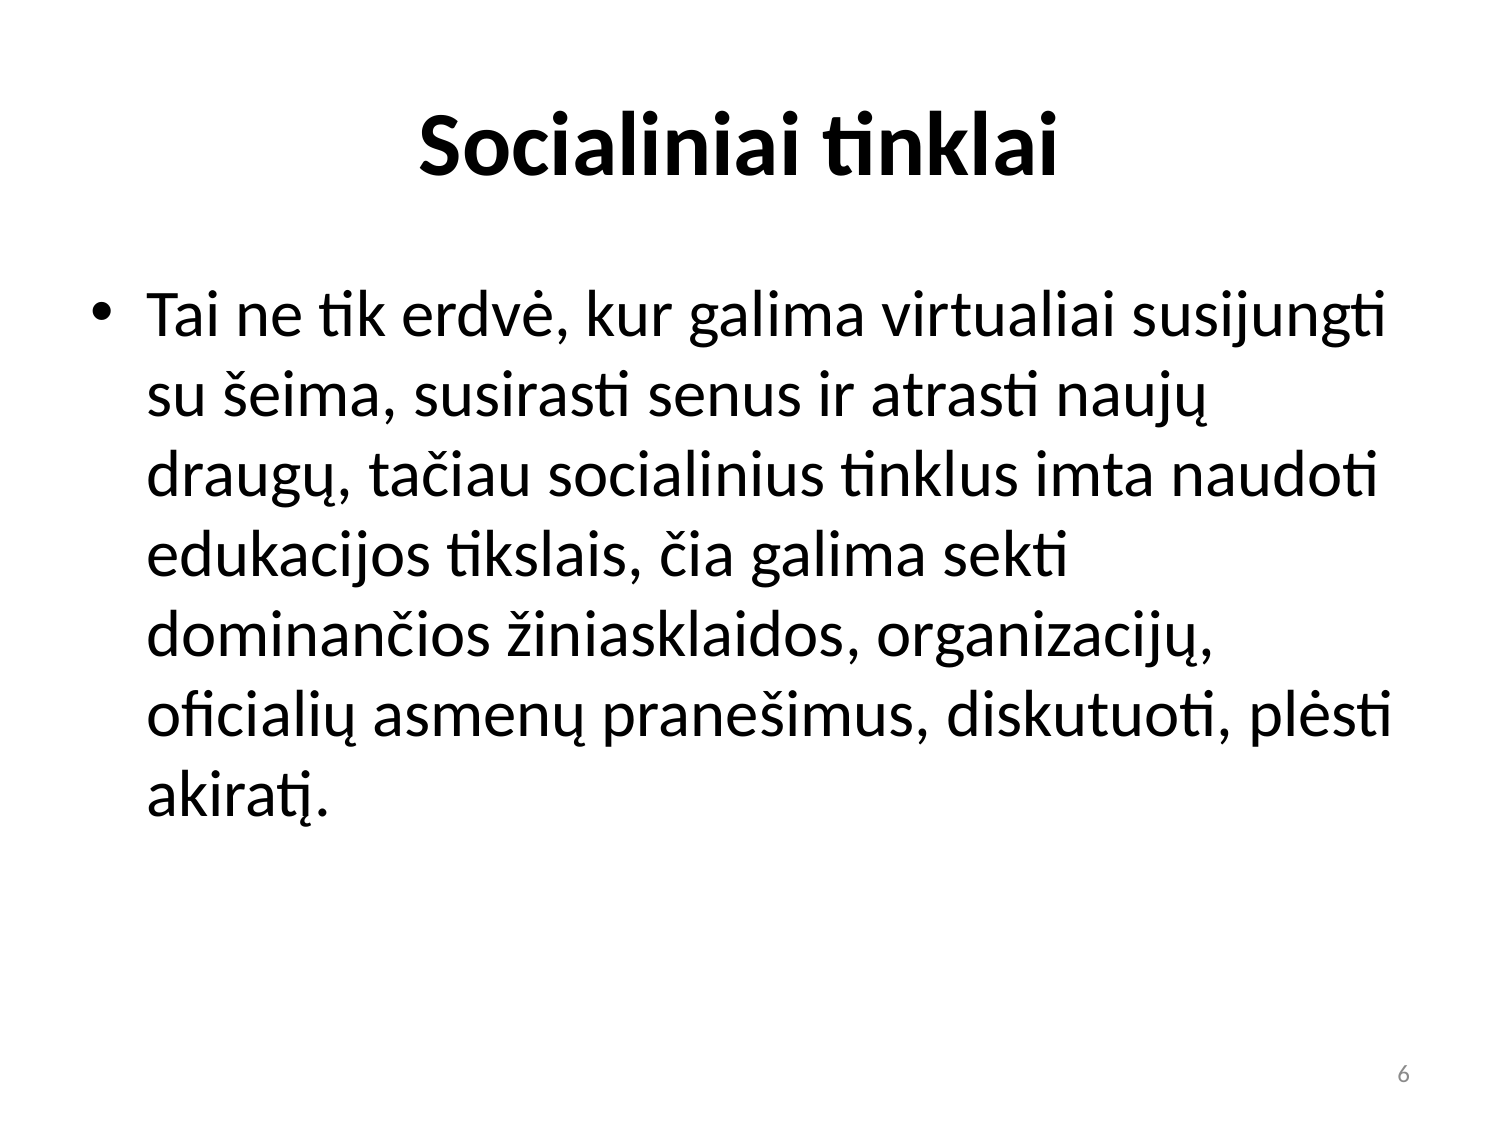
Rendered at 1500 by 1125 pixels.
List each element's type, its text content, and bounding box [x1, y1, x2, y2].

slide_number 6 [1074, 1042, 1425, 1103]
title Socialiniai tinklai [75, 45, 1425, 233]
list Tai ne tik erdvė, kur galima virtualiai susijungti su šeima, susirasti senus ir atrasti naujų draugų, tačiau socialinius tinklus imta naudoti edukacijos tikslais, čia galima sekti dominančios žiniasklaidos, organizacijų, oficialių asmenų pranešimus, diskutuoti, plėsti akiratį. [75, 262, 1425, 1005]
